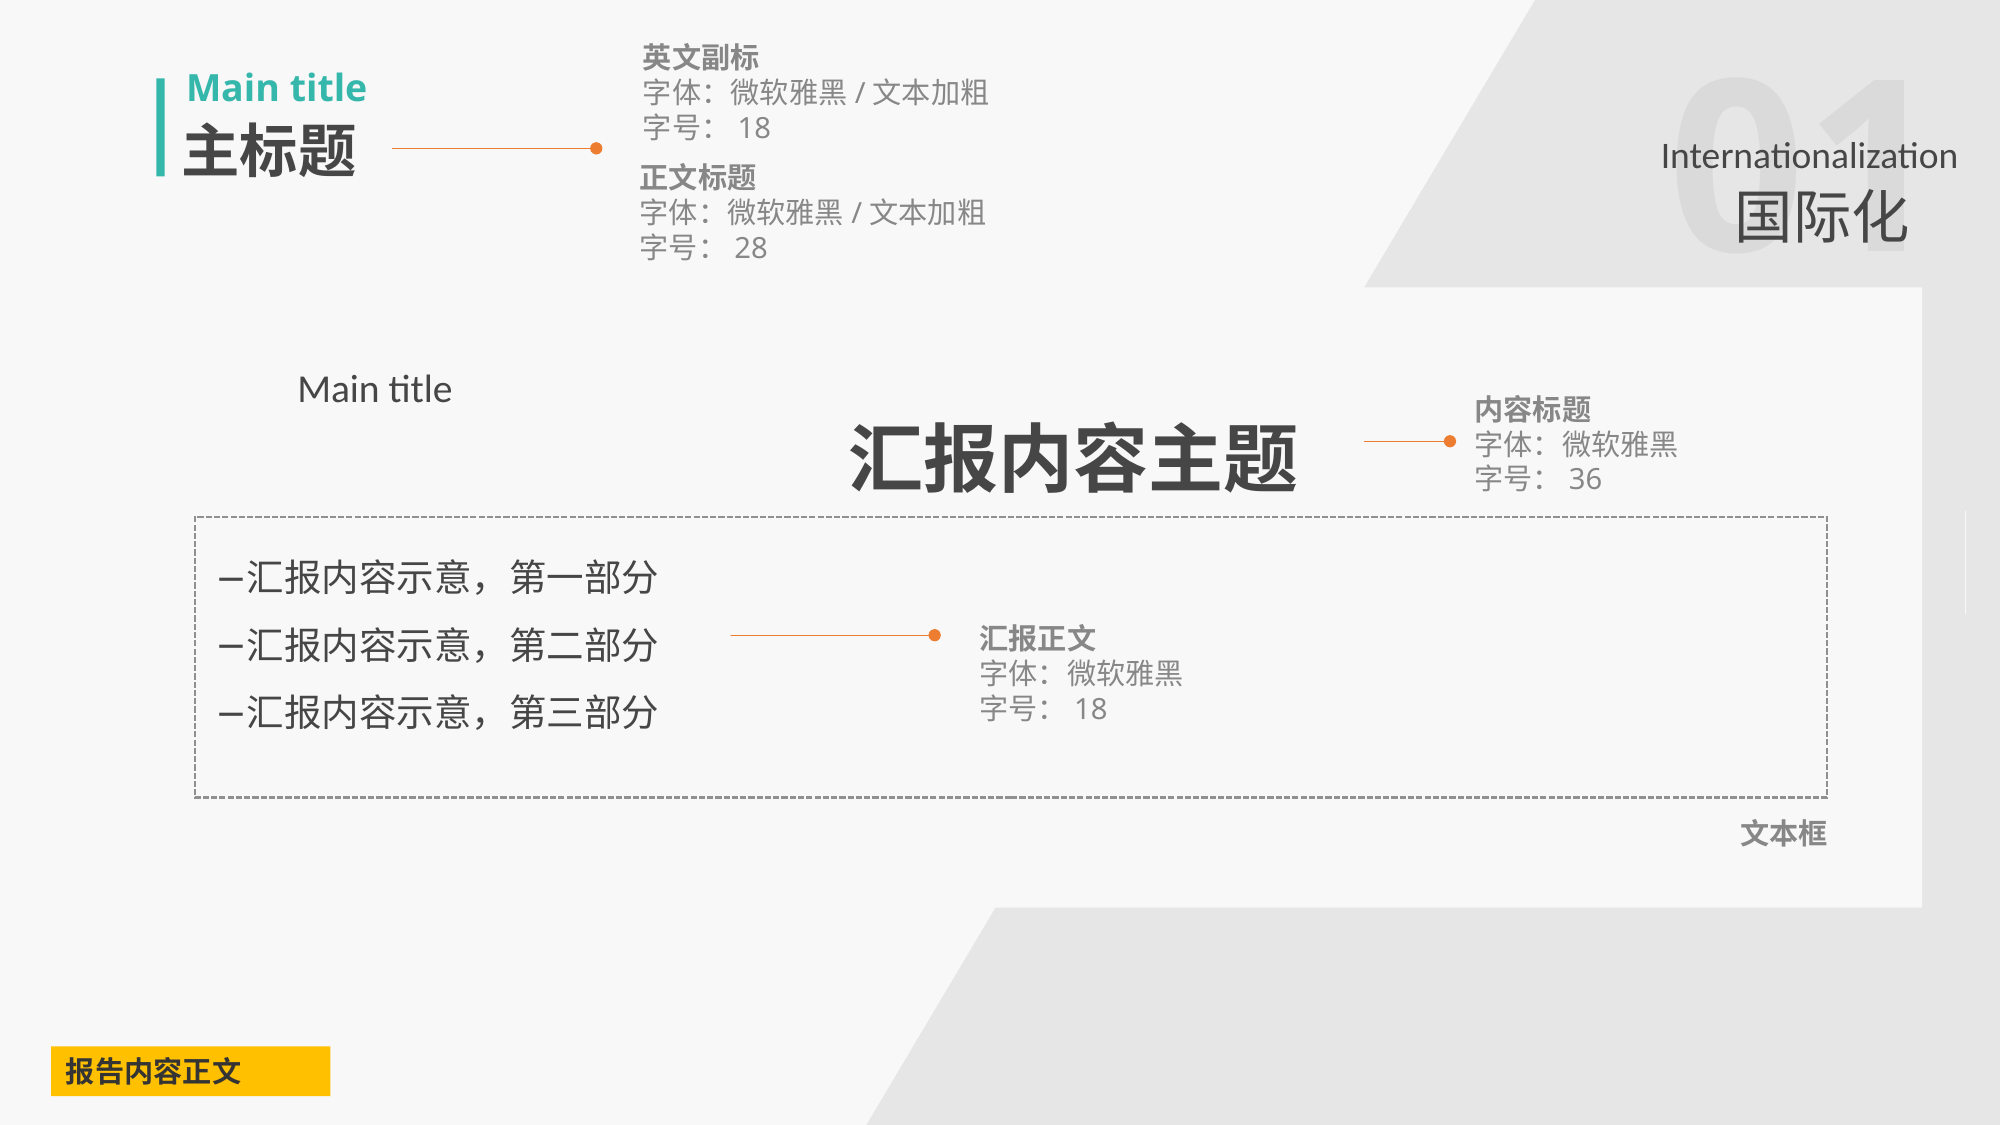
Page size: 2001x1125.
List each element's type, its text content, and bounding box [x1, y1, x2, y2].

text_box 主标题 [166, 106, 628, 192]
text_box [105, 286, 1923, 909]
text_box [730, 613, 1372, 735]
text_box Main title [282, 355, 468, 418]
text_box [1363, 0, 2000, 286]
text_box 报告内容正文 [51, 1046, 331, 1097]
text_box [156, 78, 165, 177]
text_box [1653, 4, 2000, 311]
text_box Main title [178, 59, 628, 106]
text_box [865, 311, 2000, 1125]
text_box 汇报内容主题 [833, 358, 1314, 509]
text_box 正文标题 字体：微软雅黑/文本加粗 字号：28 [624, 152, 1033, 272]
text_box 内容标题 字体：微软雅黑 字号：36 [1459, 383, 1867, 503]
text_box [194, 516, 1828, 799]
text_box 文本框 [1725, 808, 1920, 858]
text_box 英文副标 字体：微软雅黑/文本加粗 字号：18 [628, 32, 1074, 152]
text_box 汇报内容示意，第一部分 汇报内容示意，第二部分 汇报内容示意，第三部分 [200, 524, 1885, 877]
